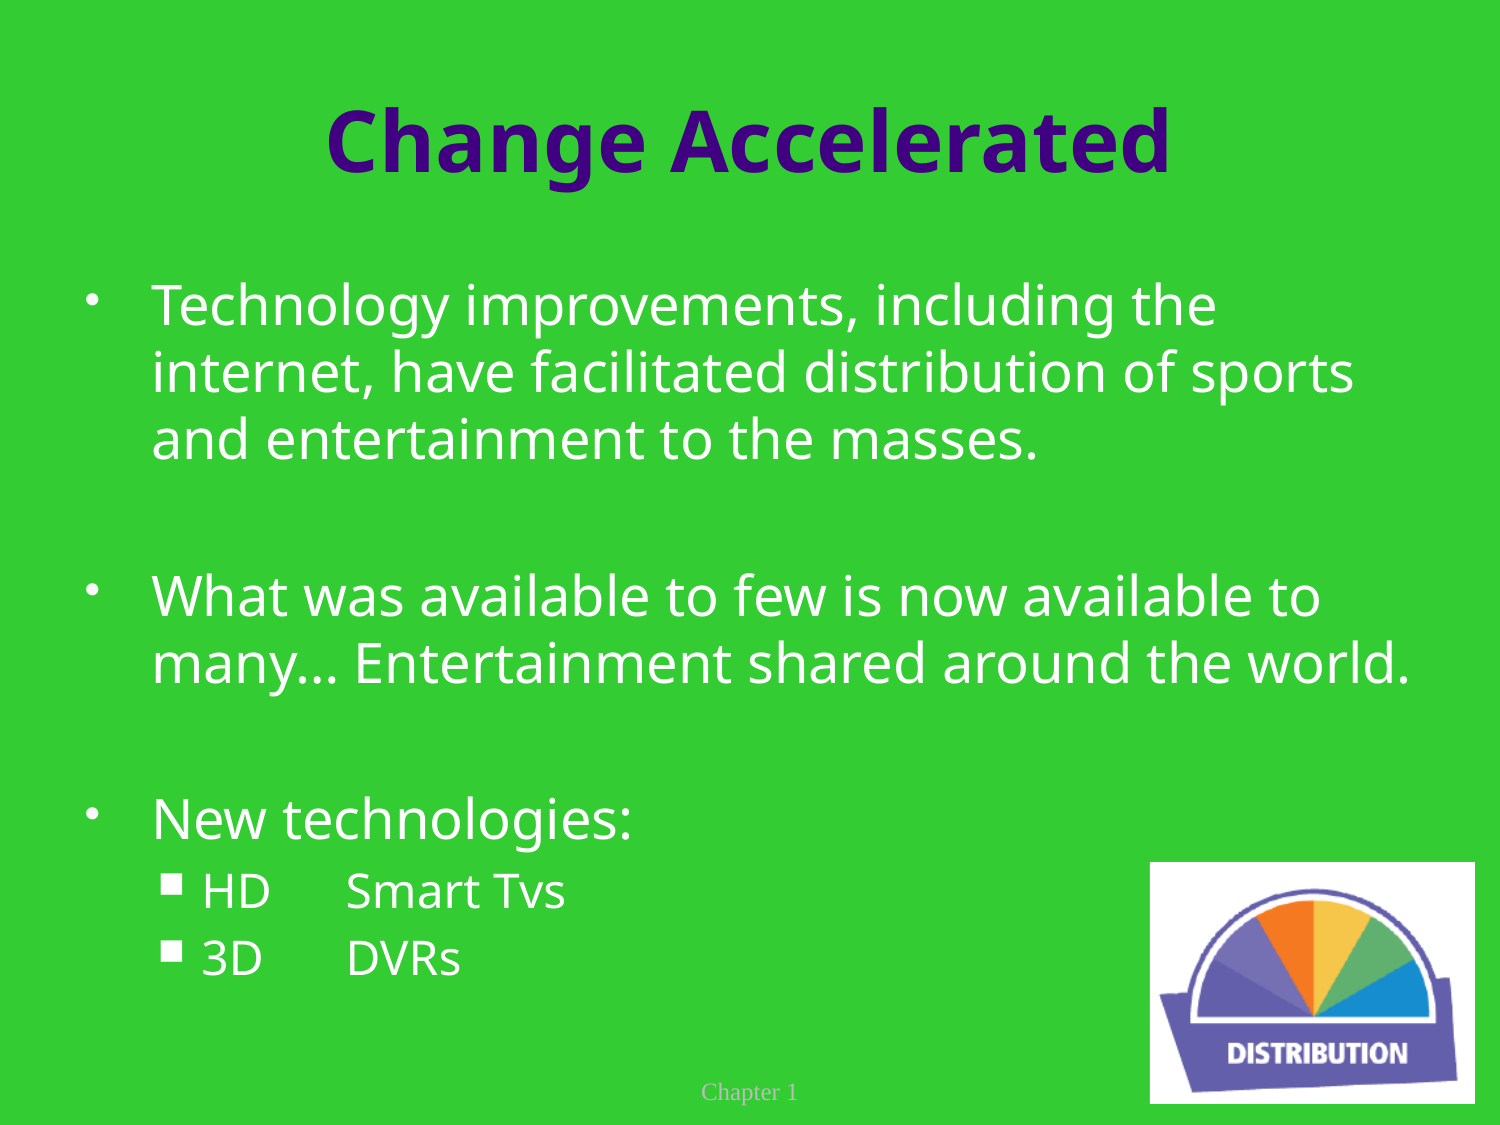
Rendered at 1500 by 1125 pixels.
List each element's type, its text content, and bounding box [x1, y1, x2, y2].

title Change Accelerated [75, 45, 1425, 233]
list Technology improvements, including the internet, have facilitated distribution of sports and entertainment to the masses. What was available to few is now available to many… Entertainment shared around the world. New technologies: HD Smart Tvs 3D DVRs [50, 262, 1450, 1035]
picture [1149, 862, 1476, 1104]
footer Chapter 1 [512, 1052, 988, 1113]
